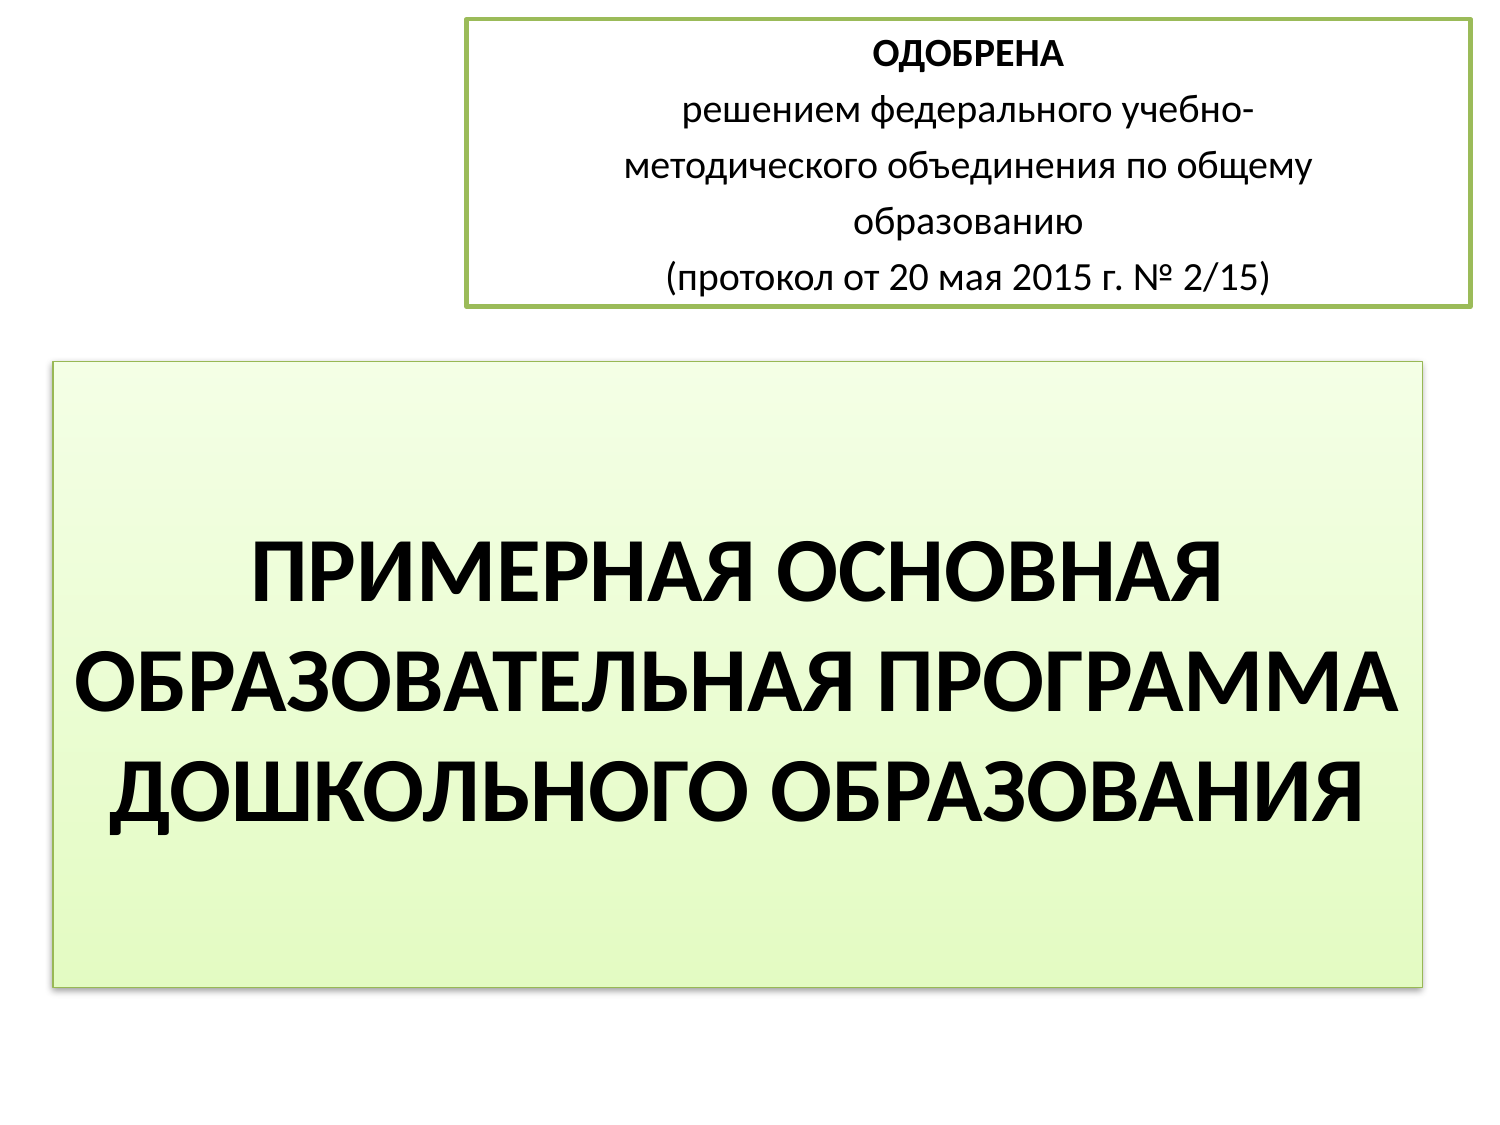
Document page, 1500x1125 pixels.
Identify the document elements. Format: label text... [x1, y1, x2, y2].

subtitle ОДОБРЕНА решением федерального учебно- методического объединения по общему образованию (протокол от 20 мая 2015 г. № 2/15) [464, 17, 1473, 309]
title ПРИМЕРНАЯ ОСНОВНАЯ ОБРАЗОВАТЕЛЬНАЯ ПРОГРАММА ДОШКОЛЬНОГО ОБРАЗОВАНИЯ [52, 361, 1423, 988]
